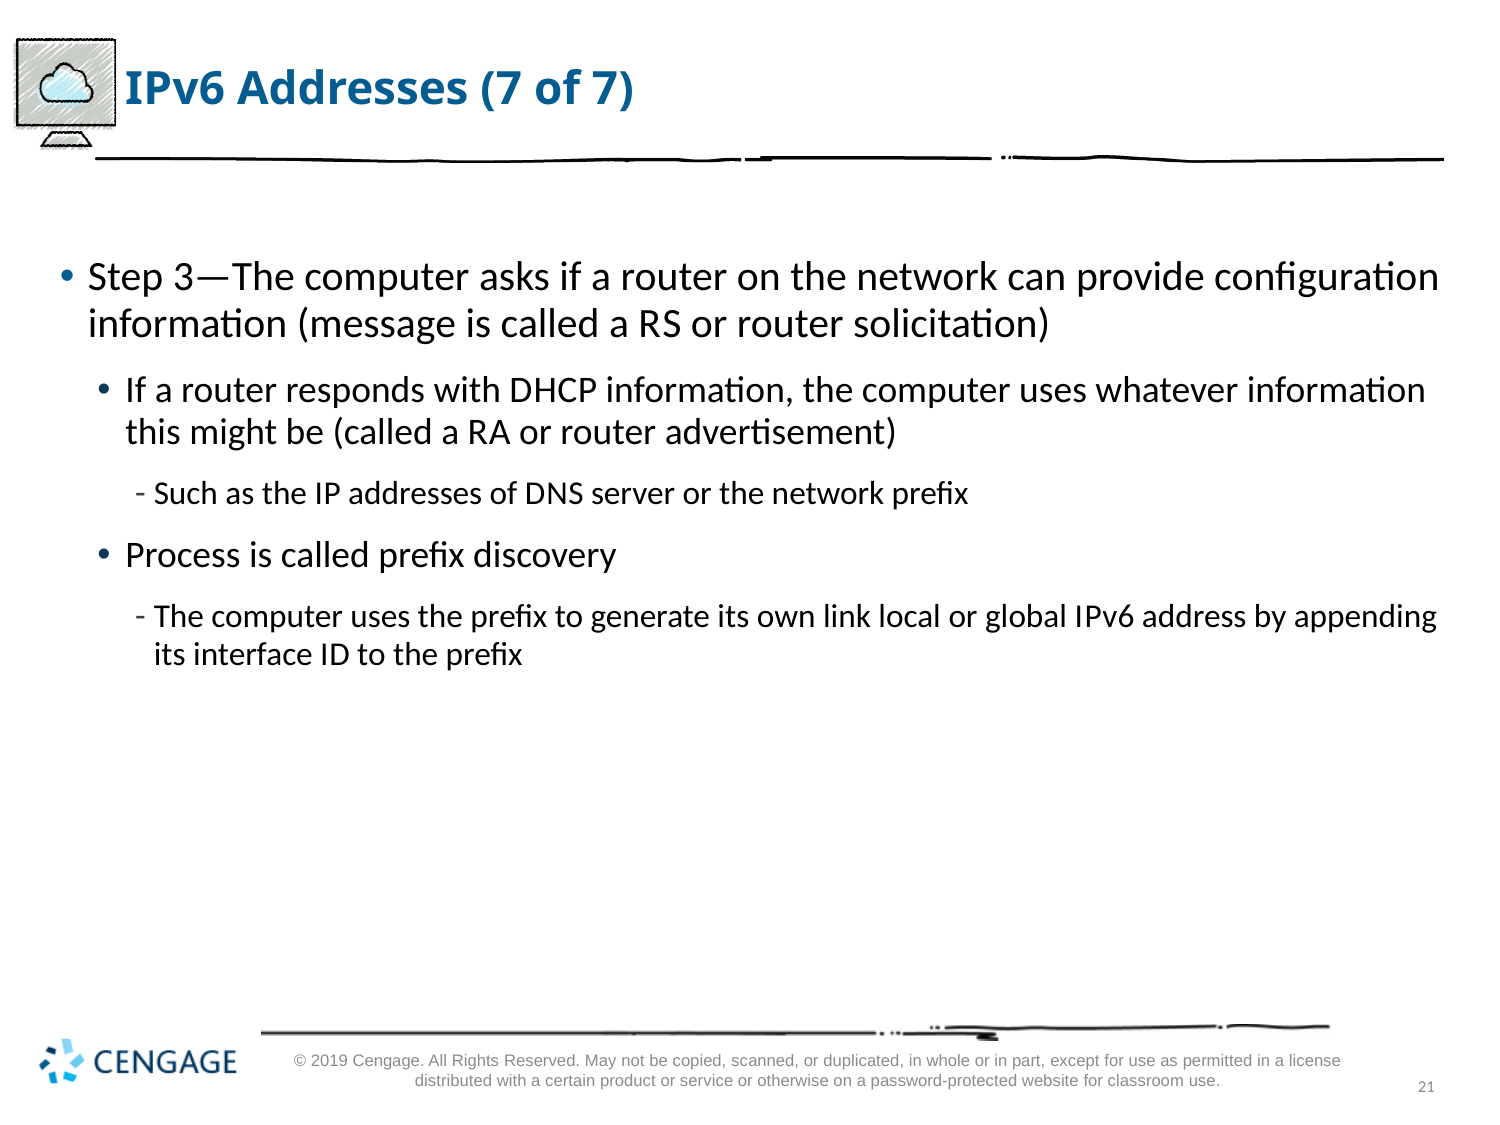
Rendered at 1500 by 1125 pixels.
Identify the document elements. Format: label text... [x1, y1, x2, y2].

list Step 3—The computer asks if a router on the network can provide configuration information (message is called a R S or router solicitation) If a router responds with D H C P information, the computer uses whatever information this might be (called a R A or router advertisement) Such as the I P addresses of D N S server or the network prefix Process is called prefix discovery The computer uses the prefix to generate its own link local or global I P v 6 address by appending its interface I D to the prefix [59, 252, 1441, 678]
picture [95, 155, 1444, 163]
picture [13, 36, 117, 151]
picture [19, 1025, 249, 1096]
picture [261, 1024, 1331, 1041]
title I P v 6 Addresses (7 of 7) [125, 66, 1442, 116]
footer © 2019 Cengage. All Rights Reserved. May not be copied, scanned, or duplicated, in whole or in part, except for use as permitted in a license distributed with a certain product or service or otherwise on a password-protected website for classroom use. [262, 1050, 1375, 1091]
